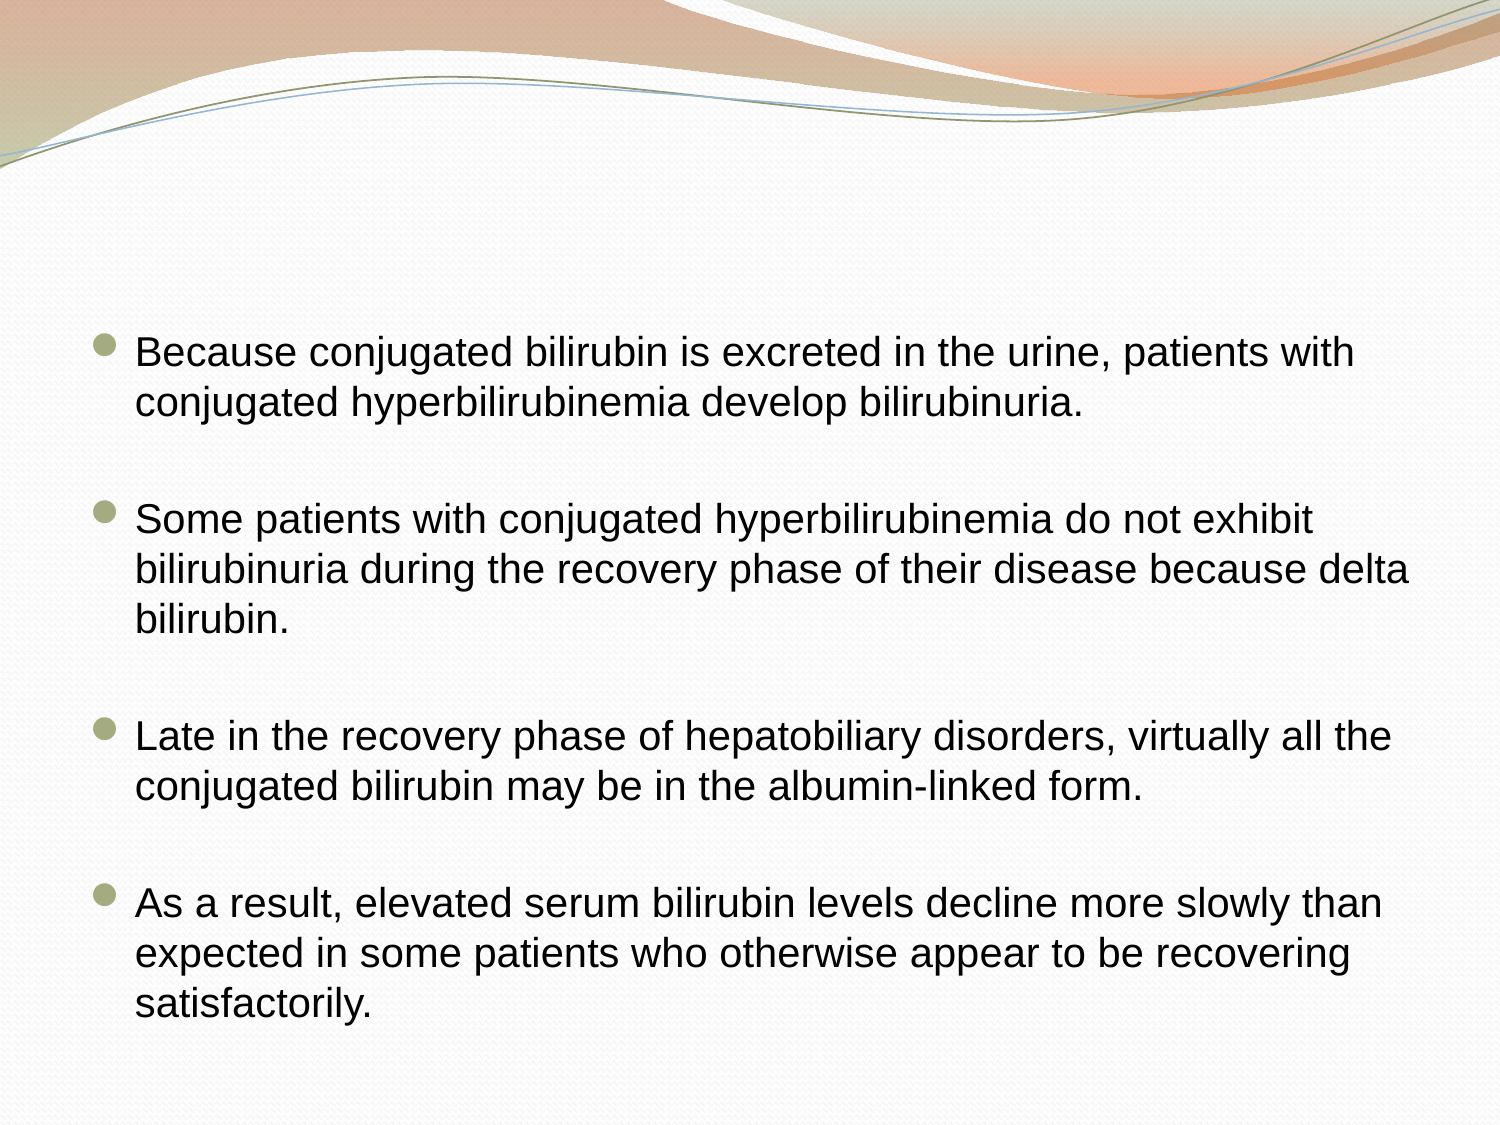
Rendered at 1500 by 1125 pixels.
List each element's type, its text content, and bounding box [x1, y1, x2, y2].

list Because conjugated bilirubin is excreted in the urine, patients with conjugated hyperbilirubinemia develop bilirubinuria. Some patients with conjugated hyperbilirubinemia do not exhibit bilirubinuria during the recovery phase of their disease because delta bilirubin. Late in the recovery phase of hepatobiliary disorders, virtually all the conjugated bilirubin may be in the albumin-linked form. As a result, elevated serum bilirubin levels decline more slowly than expected in some patients who otherwise appear to be recovering satisfactorily. [75, 317, 1425, 1038]
